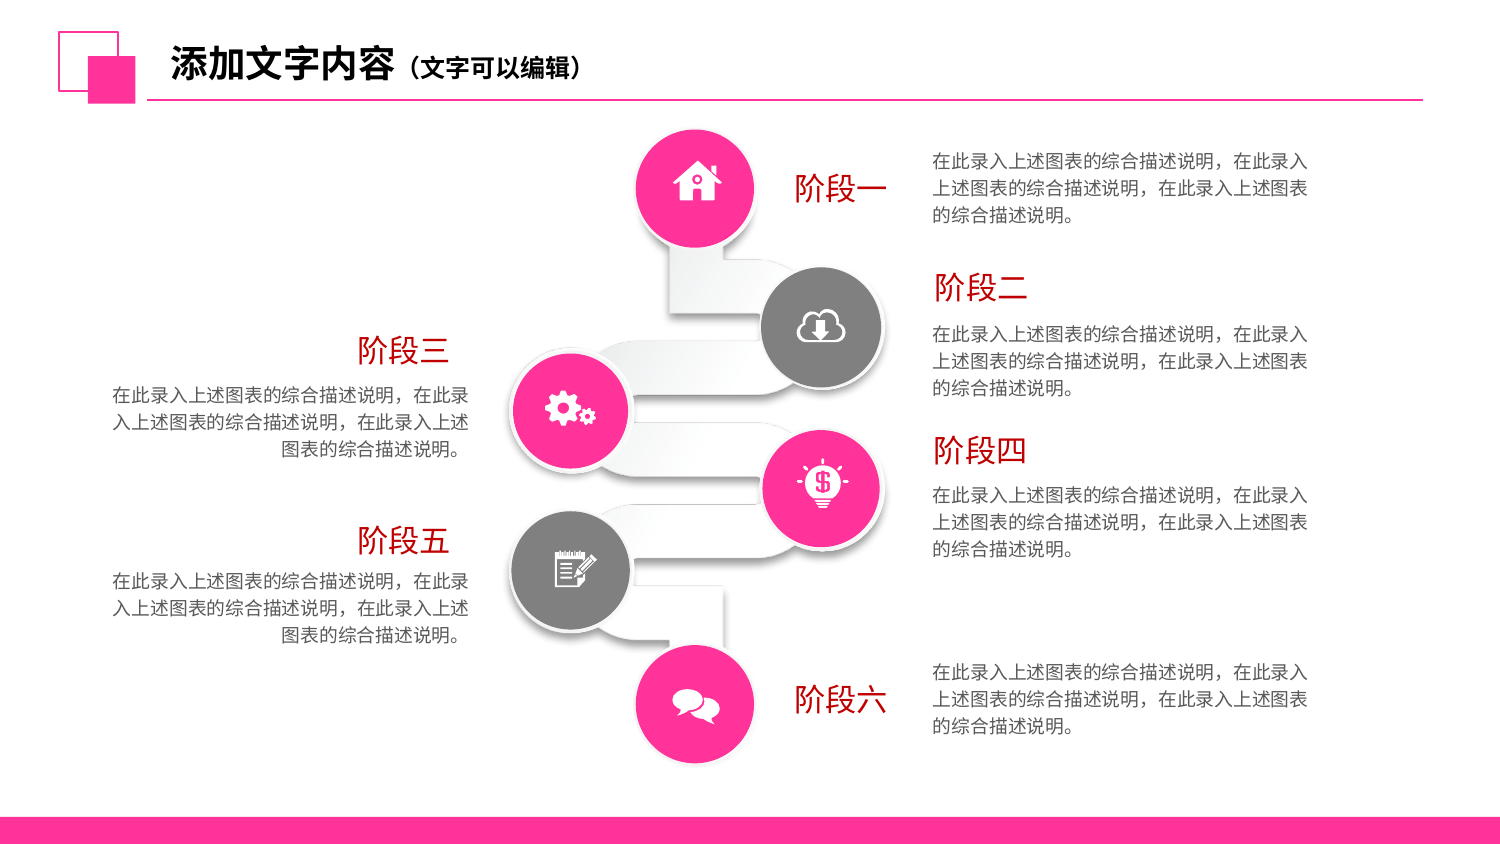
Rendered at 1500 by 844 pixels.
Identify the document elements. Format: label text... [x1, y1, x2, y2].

text_box 阶段五 [345, 516, 452, 559]
text_box 阶段二 [939, 263, 1041, 312]
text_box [759, 425, 886, 552]
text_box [508, 507, 635, 633]
text_box 在此录入上述图表的综合描述说明，在此录入上述图表的综合描述说明，在此录入上述图表的综合描述说明。 [939, 313, 1323, 405]
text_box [544, 390, 597, 426]
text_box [759, 264, 886, 390]
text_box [672, 688, 720, 725]
text_box 在此录入上述图表的综合描述说明，在此录入上述图表的综合描述说明，在此录入上述图表的综合描述说明。 [939, 139, 1323, 232]
text_box 在此录入上述图表的综合描述说明，在此录入上述图表的综合描述说明，在此录入上述图表的综合描述说明。 [97, 559, 452, 652]
text_box 在此录入上述图表的综合描述说明，在此录入上述图表的综合描述说明，在此录入上述图表的综合描述说明。 [939, 473, 1323, 566]
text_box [796, 457, 849, 509]
text_box 阶段三 [345, 325, 452, 373]
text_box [554, 550, 598, 588]
text_box 在此录入上述图表的综合描述说明，在此录入上述图表的综合描述说明，在此录入上述图表的综合描述说明。 [97, 373, 452, 466]
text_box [633, 125, 760, 252]
picture [457, 112, 935, 785]
text_box 在此录入上述图表的综合描述说明，在此录入上述图表的综合描述说明，在此录入上述图表的综合描述说明。 [939, 650, 1323, 743]
text_box 阶段四 [939, 425, 1040, 473]
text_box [633, 640, 760, 767]
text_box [672, 160, 723, 201]
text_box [508, 347, 635, 474]
text_box 添加文字内容（文字可以编辑） [159, 34, 736, 91]
